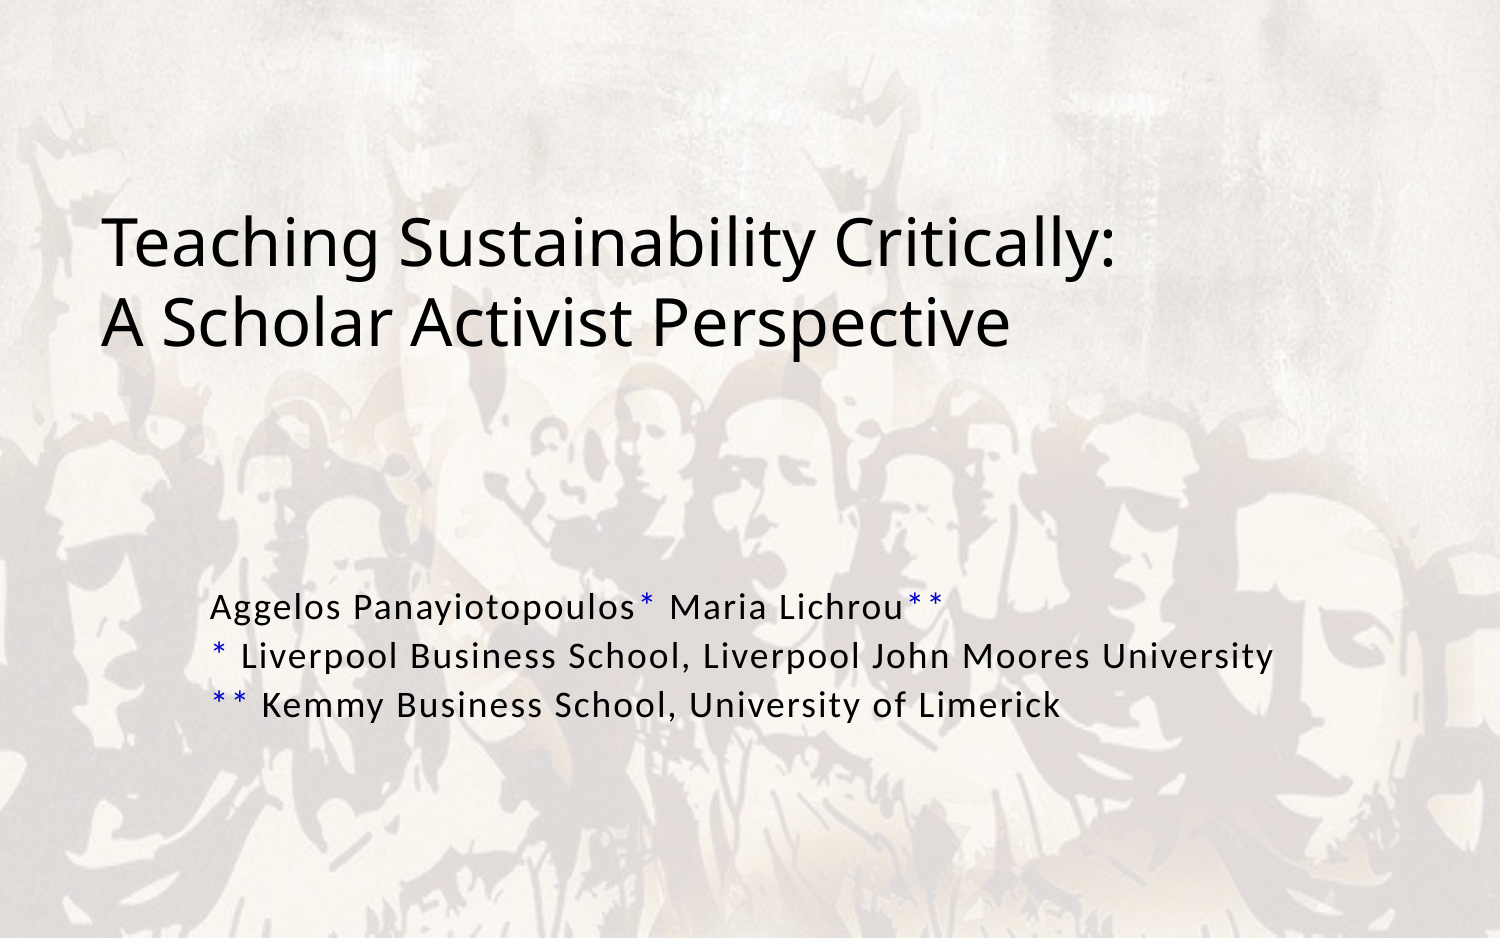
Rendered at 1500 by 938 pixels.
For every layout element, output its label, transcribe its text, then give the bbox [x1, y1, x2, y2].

title Teaching Sustainability Critically: A Scholar Activist Perspective [0, 78, 1499, 481]
subtitle Aggelos Panayiotopoulos* Maria Lichrou** * Liverpool Business School, Liverpool John Moores University ** Kemmy Business School, University of Limerick [194, 551, 1306, 756]
